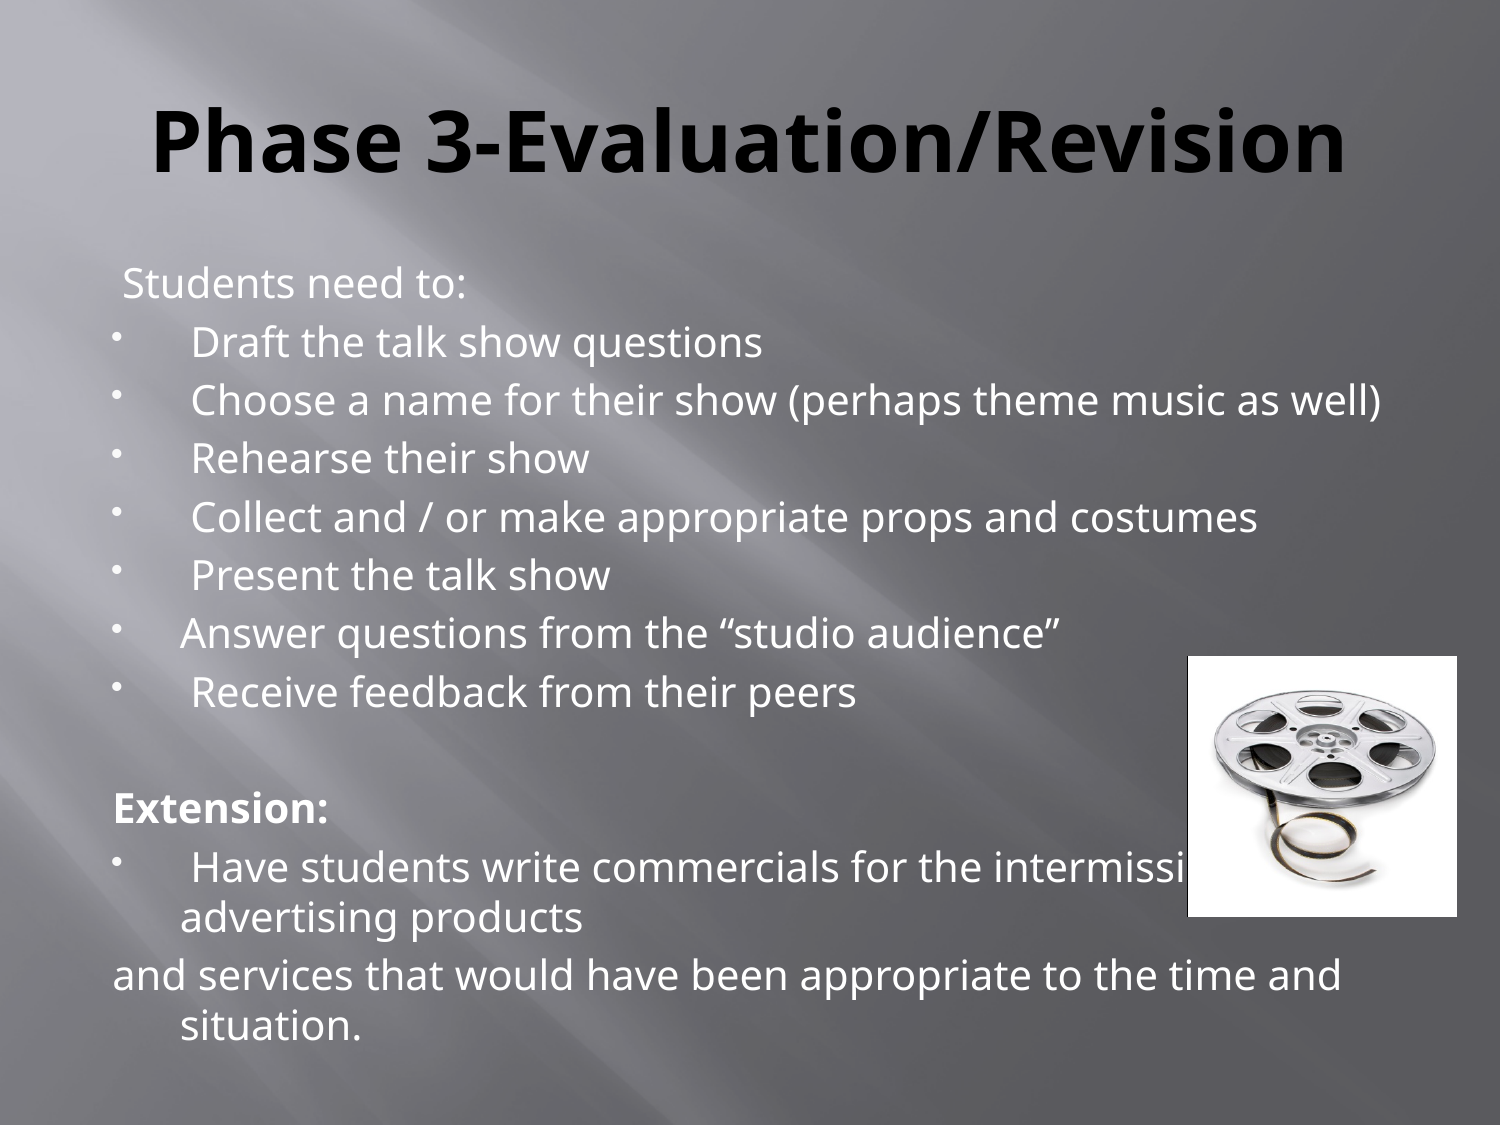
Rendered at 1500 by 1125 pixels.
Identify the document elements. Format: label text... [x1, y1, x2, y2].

title Phase 3-Evaluation/Revision [75, 45, 1425, 196]
picture [1186, 656, 1457, 917]
list Students need to: Draft the talk show questions Choose a name for their show (perhaps theme music as well) Rehearse their show Collect and / or make appropriate props and costumes Present the talk show Answer questions from the “studio audience” Receive feedback from their peers Extension: Have students write commercials for the intermission, advertising products and services that would have been appropriate to the time and situation. [75, 196, 1425, 1035]
